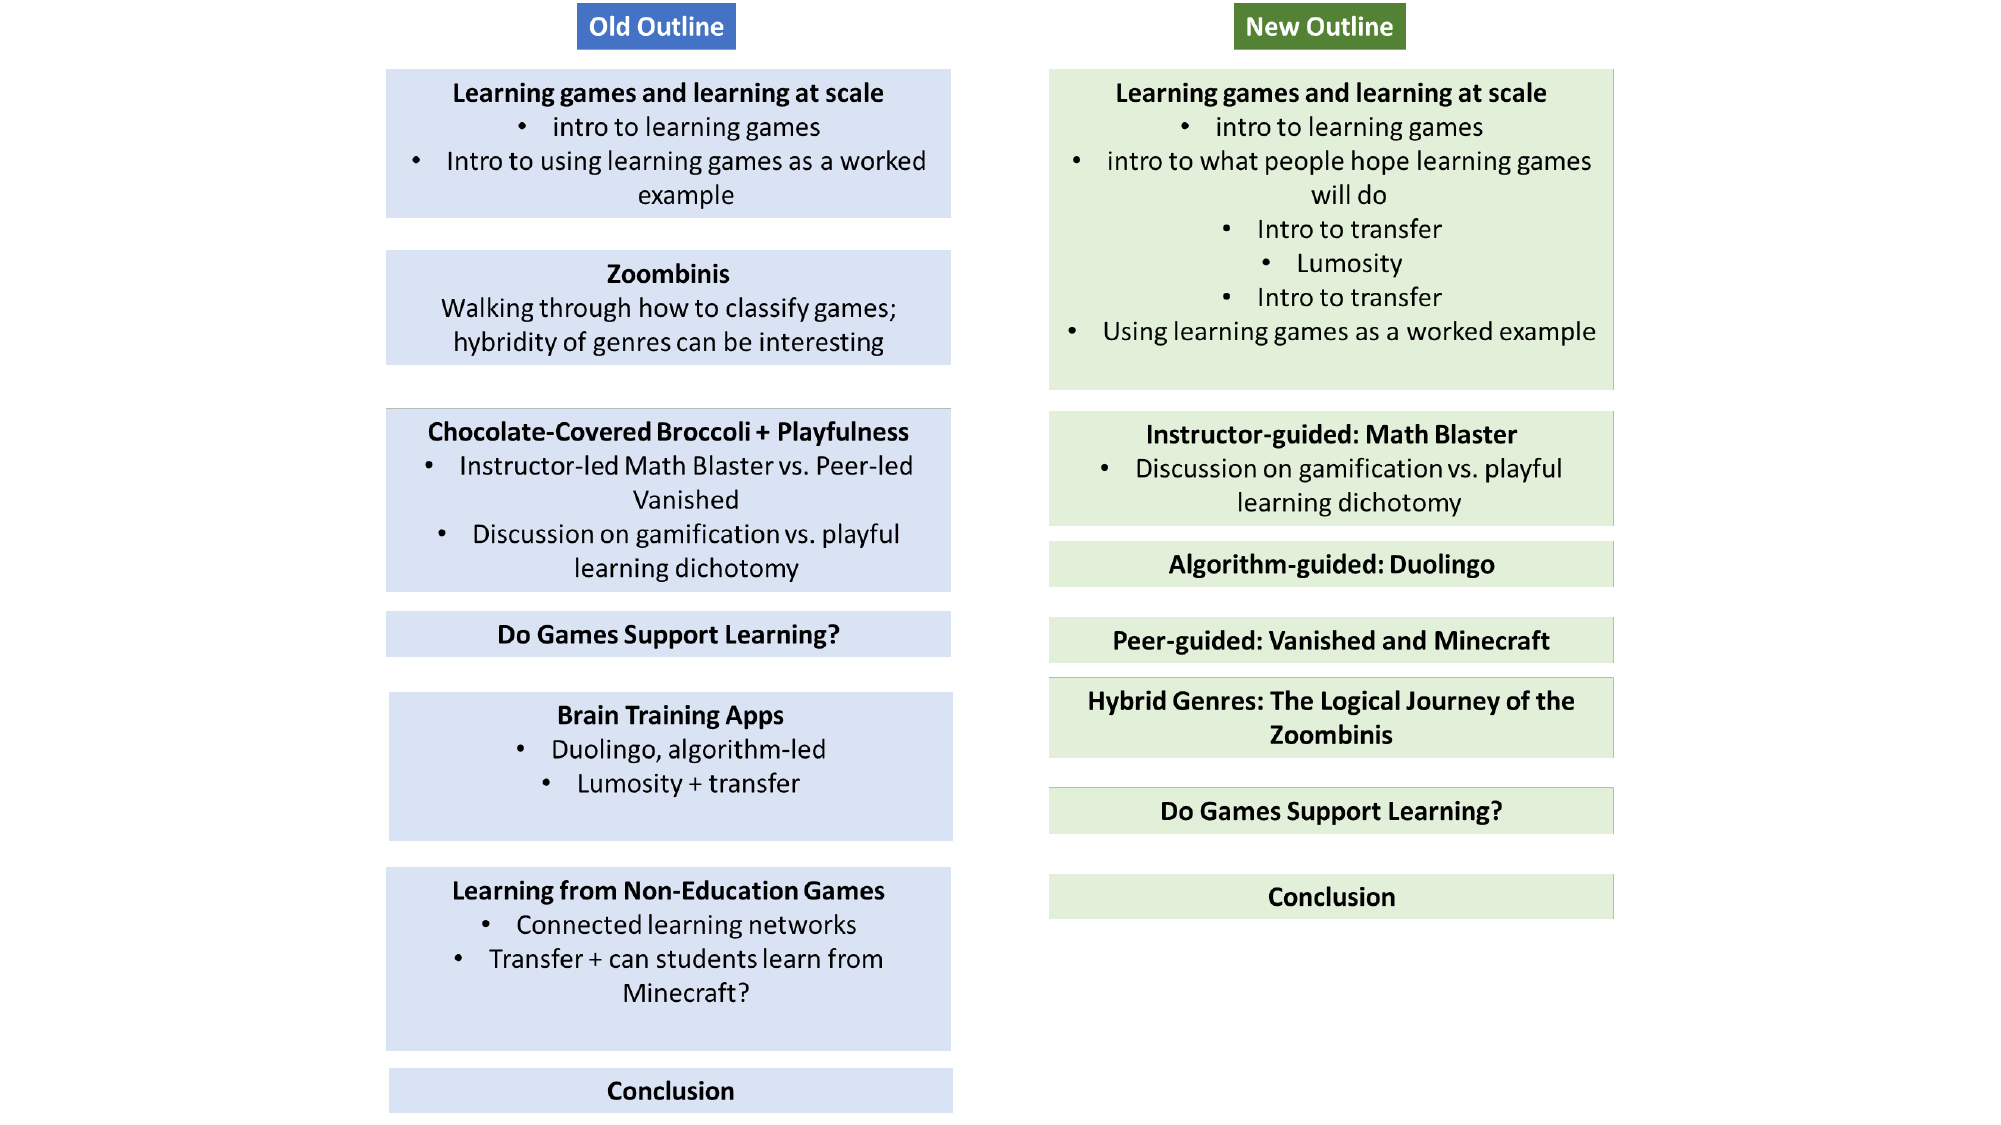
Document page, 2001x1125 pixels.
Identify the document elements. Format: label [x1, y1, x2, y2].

picture [386, 0, 1614, 1125]
